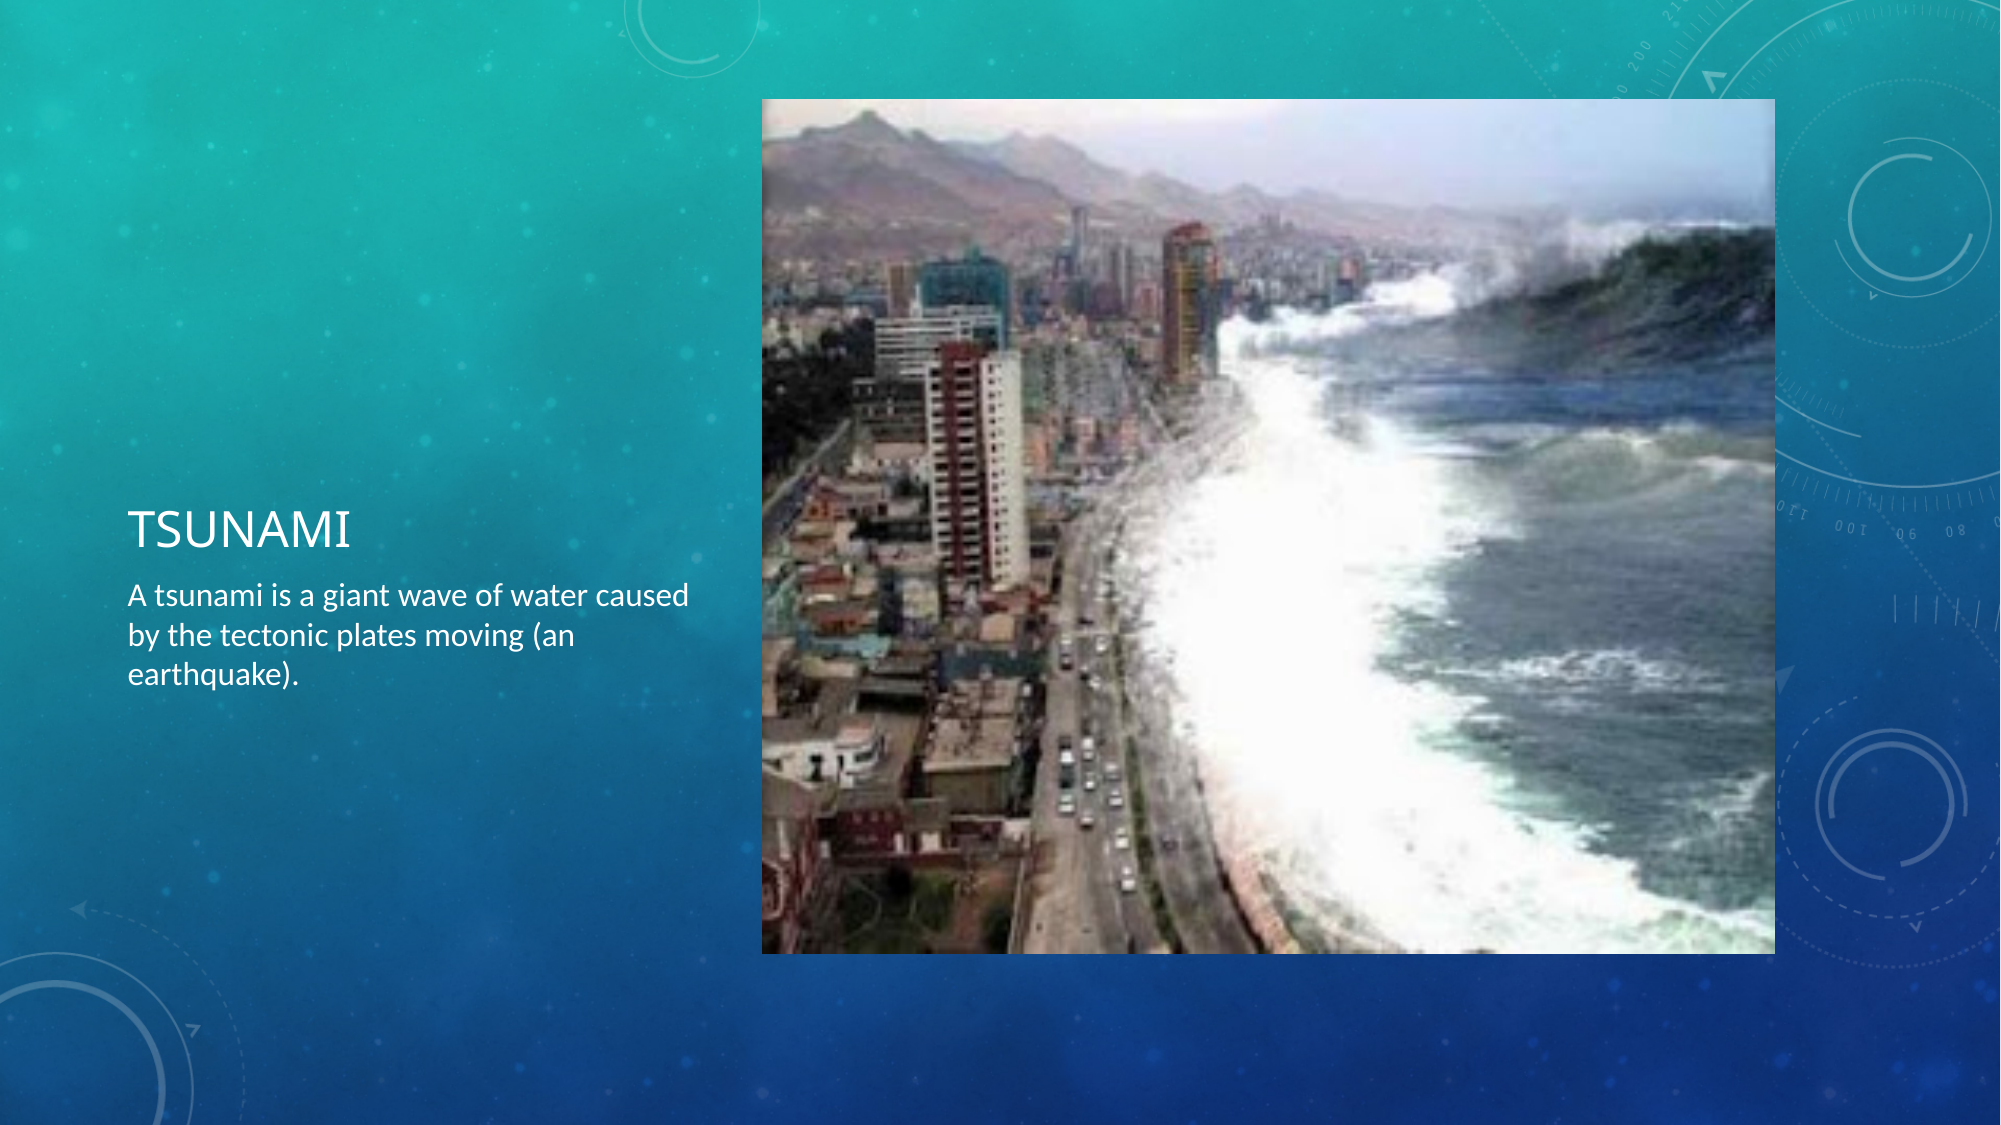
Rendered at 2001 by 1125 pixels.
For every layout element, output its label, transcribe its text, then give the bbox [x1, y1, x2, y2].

picture [0, 0, 2001, 1125]
list A tsunami is a giant wave of water caused by the tectonic plates moving (an earthquake). [112, 565, 717, 866]
title tsunami [112, 340, 717, 565]
